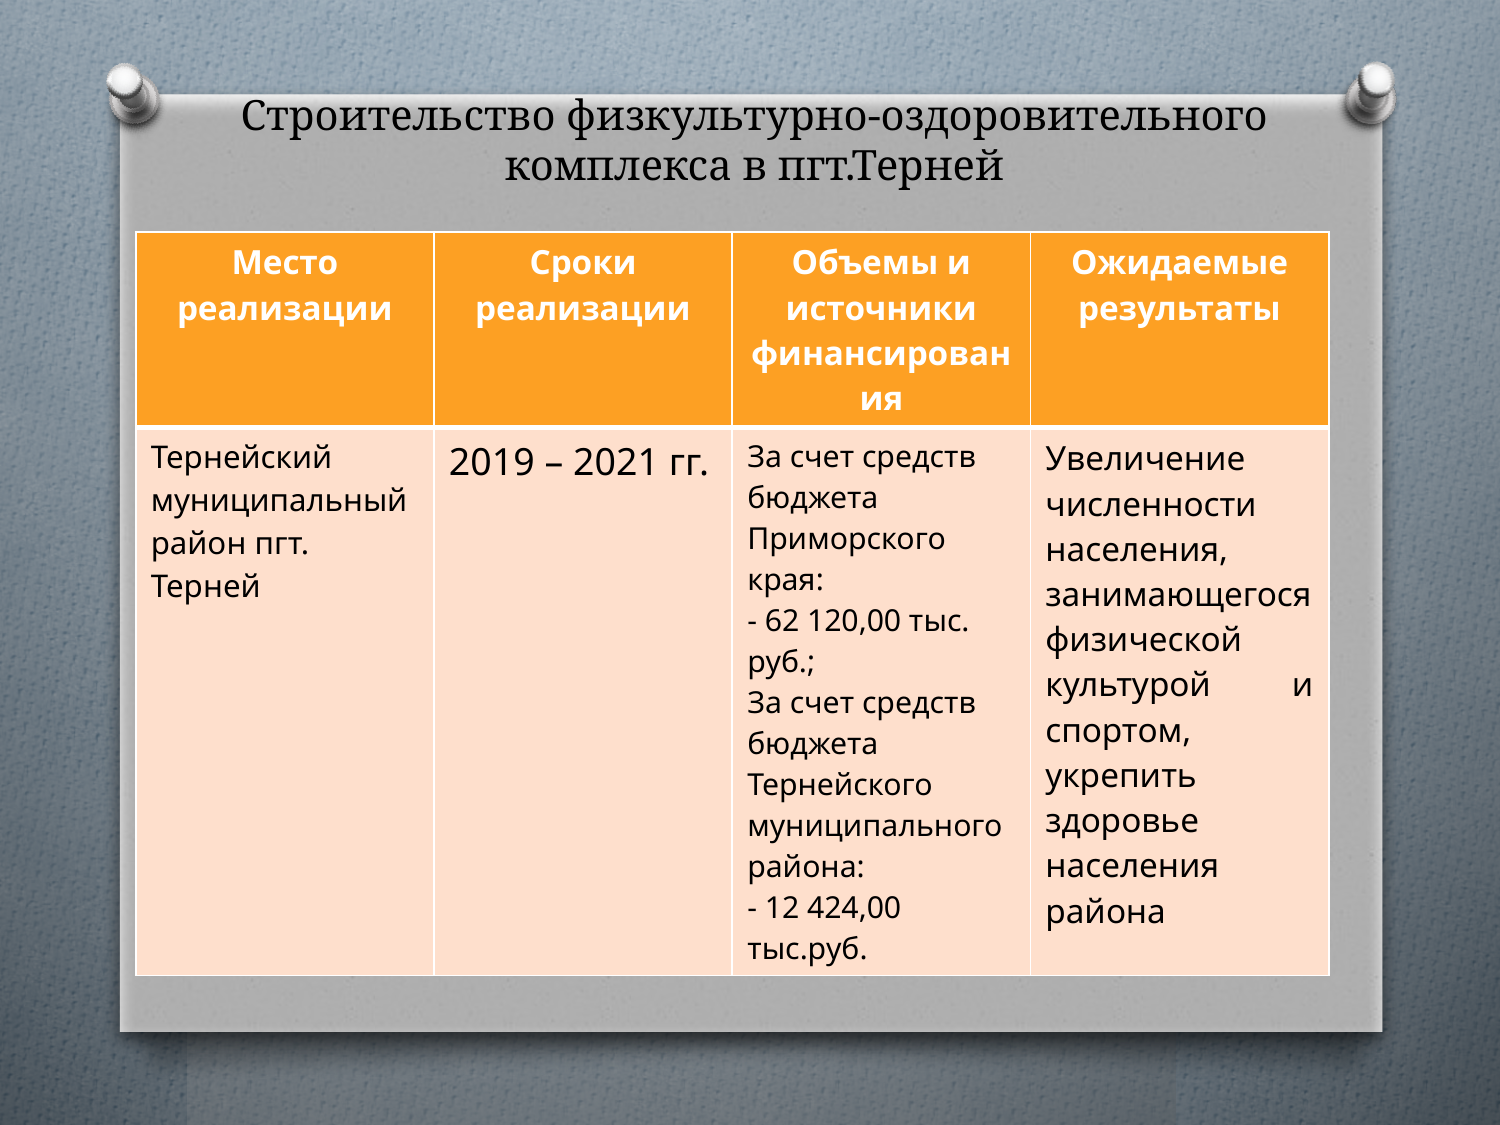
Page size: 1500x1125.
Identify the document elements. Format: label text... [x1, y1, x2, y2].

picture [75, 29, 198, 153]
table_cell Тернейский муниципальный район пгт. Терней [137, 430, 433, 975]
table_header Место реализации [137, 233, 433, 425]
table_header Ожидаемые результаты [1031, 233, 1328, 425]
table_header Сроки реализации [435, 233, 731, 425]
table_header Объемы и источники финансирования [733, 233, 1030, 425]
table_cell За счет средств бюджета Приморского края: - 62 120,00 тыс. руб.; За счет средств бюджета Тернейского муниципального района: - 12 424,00 тыс.руб. [733, 430, 1030, 975]
table_cell 2019 – 2021 гг. [435, 430, 731, 975]
title Строительство физкультурно-оздоровительного комплекса в пгт.Терней [183, 101, 1326, 176]
table_cell Увеличение численности населения, занимающегося физической культурой и спортом, укрепить здоровье населения района [1031, 430, 1328, 975]
picture [1317, 35, 1439, 156]
